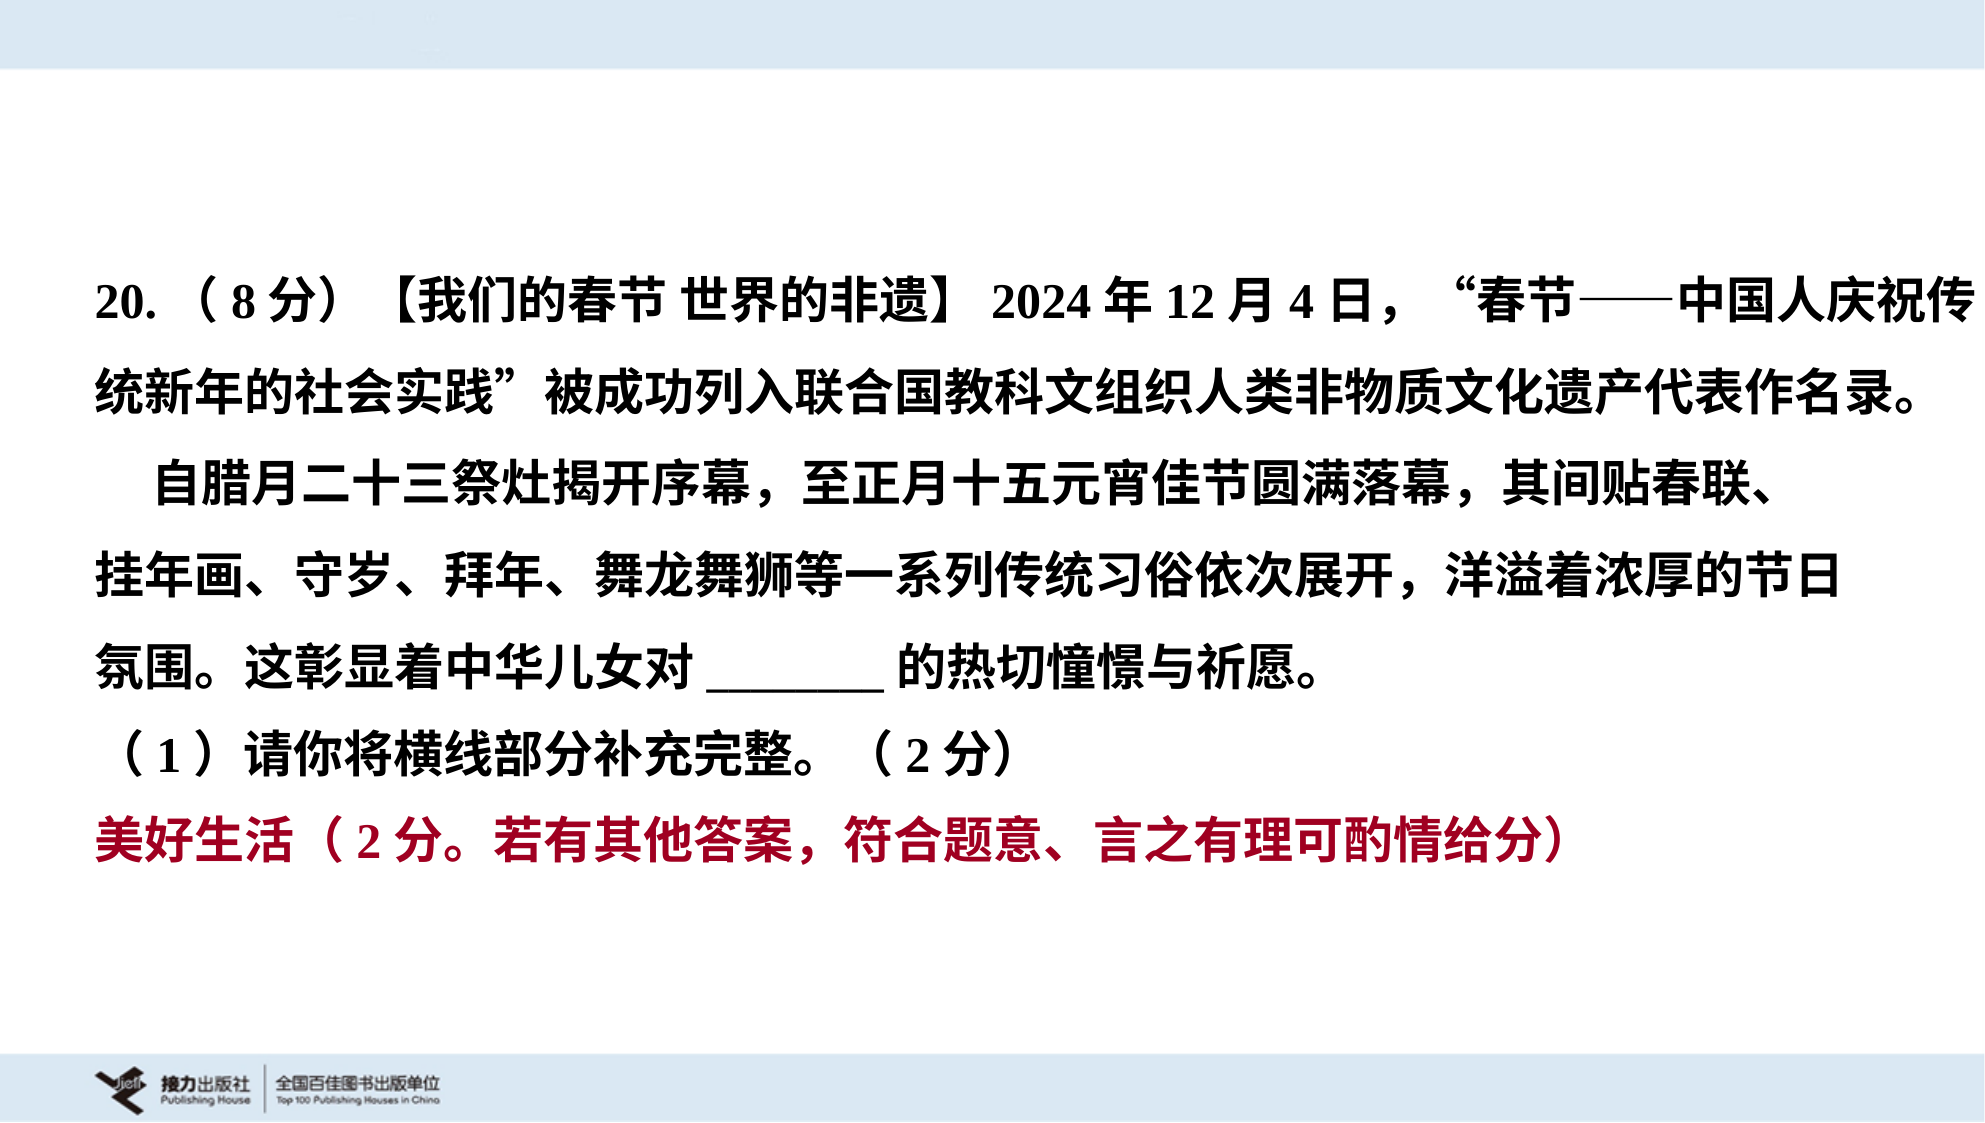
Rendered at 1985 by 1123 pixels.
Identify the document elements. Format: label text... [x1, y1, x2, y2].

text_box 美好生活（2分。若有其他答案，符合题意、言之有理可酌情给分） [94, 780, 1892, 869]
picture [0, 0, 1985, 1122]
text_box 20.（8分）【我们的春节 世界的非遗】2024年12月4日，“春节——中国人庆祝传 统新年的社会实践”被成功列入联合国教科文组织人类非物质文化遗产代表作名录。 自腊月二十三祭灶揭开序幕，至正月十五元宵佳节圆满落幕，其间贴春联、 挂年画、守岁、拜年、舞龙舞狮等一系列传统习俗依次展开，洋溢着浓厚的节日 氛围。这彰显着中华儿女对________的热切憧憬与祈愿。 [94, 236, 1892, 695]
text_box （1）请你将横线部分补充完整。（2分） [94, 695, 1892, 780]
